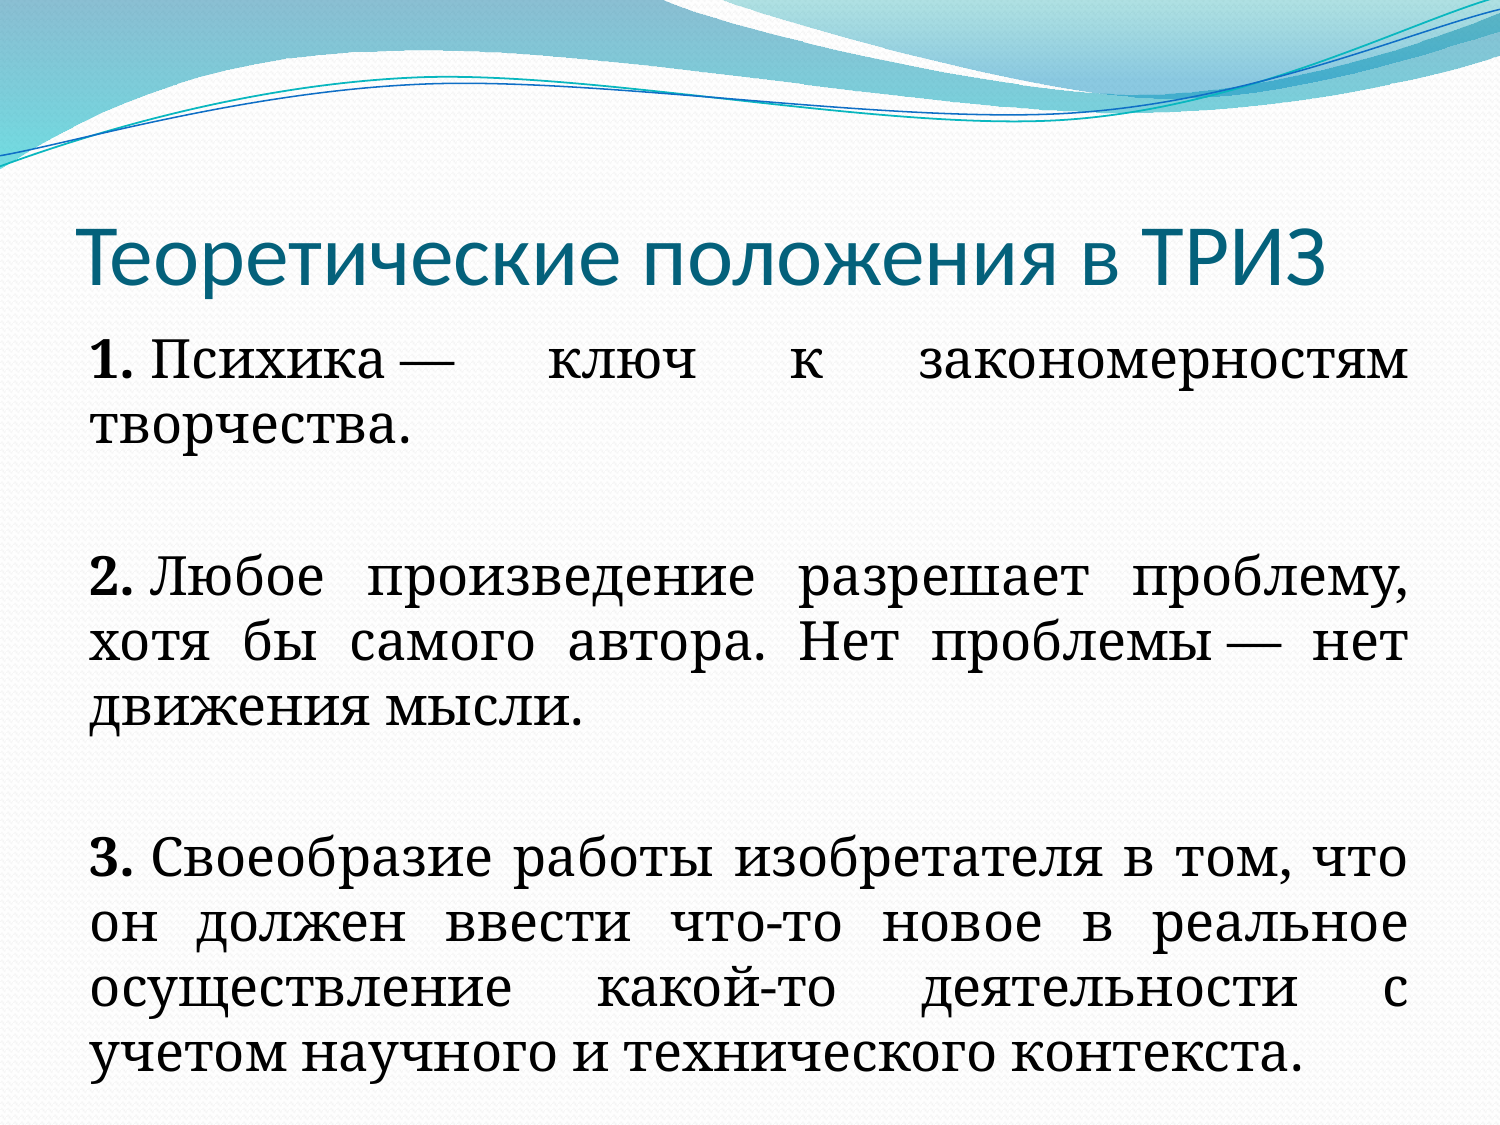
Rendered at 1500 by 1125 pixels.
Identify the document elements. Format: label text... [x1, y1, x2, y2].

title Теоретические положения в ТРИЗ [75, 115, 1425, 303]
list 1. Психика — ключ к закономерностям творчества. 2. Любое произведение разрешает проблему, хотя бы самого автора. Нет проблемы — нет движения мысли. 3. Своеобразие работы изобретателя в том, что он должен ввести что-то новое в реальное осуществление какой-то деятельности с учетом научного и технического контекста. [75, 317, 1425, 1038]
